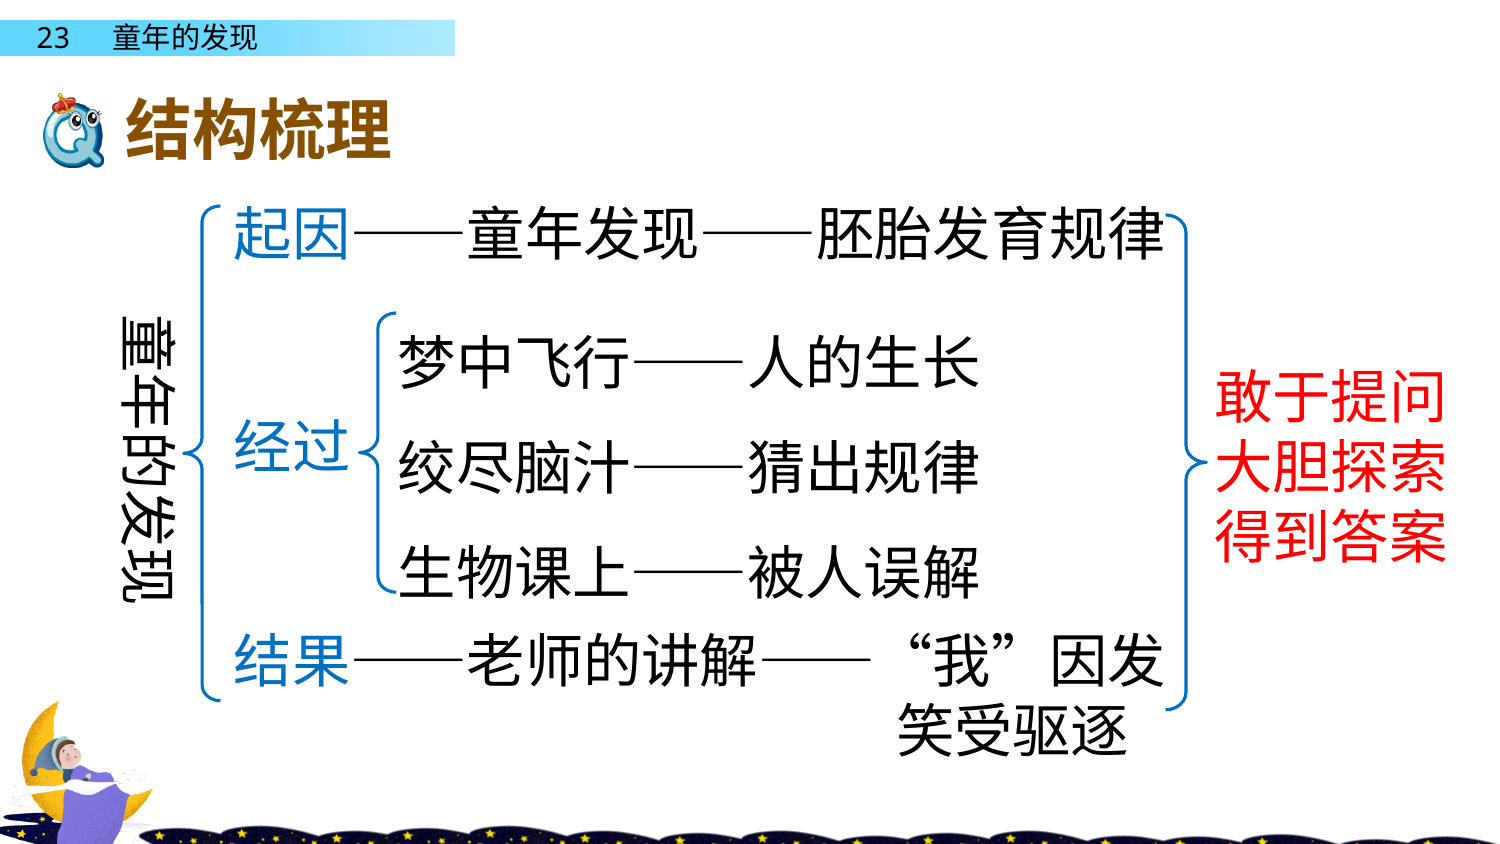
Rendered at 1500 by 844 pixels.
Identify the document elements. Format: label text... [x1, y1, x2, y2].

text_box 起因——童年发现——胚胎发育规律 [219, 189, 1287, 275]
text_box [1165, 214, 1208, 711]
text_box 结构梳理 [114, 82, 479, 174]
picture [0, 693, 1500, 844]
text_box 敢于提问 大胆探索 得到答案 [1199, 352, 1487, 578]
text_box 童年的发现 [91, 299, 192, 681]
text_box [182, 205, 221, 702]
text_box 结果——老师的讲解——“我”因发笑受驱逐 [219, 616, 1188, 772]
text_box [218, 284, 1128, 618]
picture [43, 92, 104, 169]
